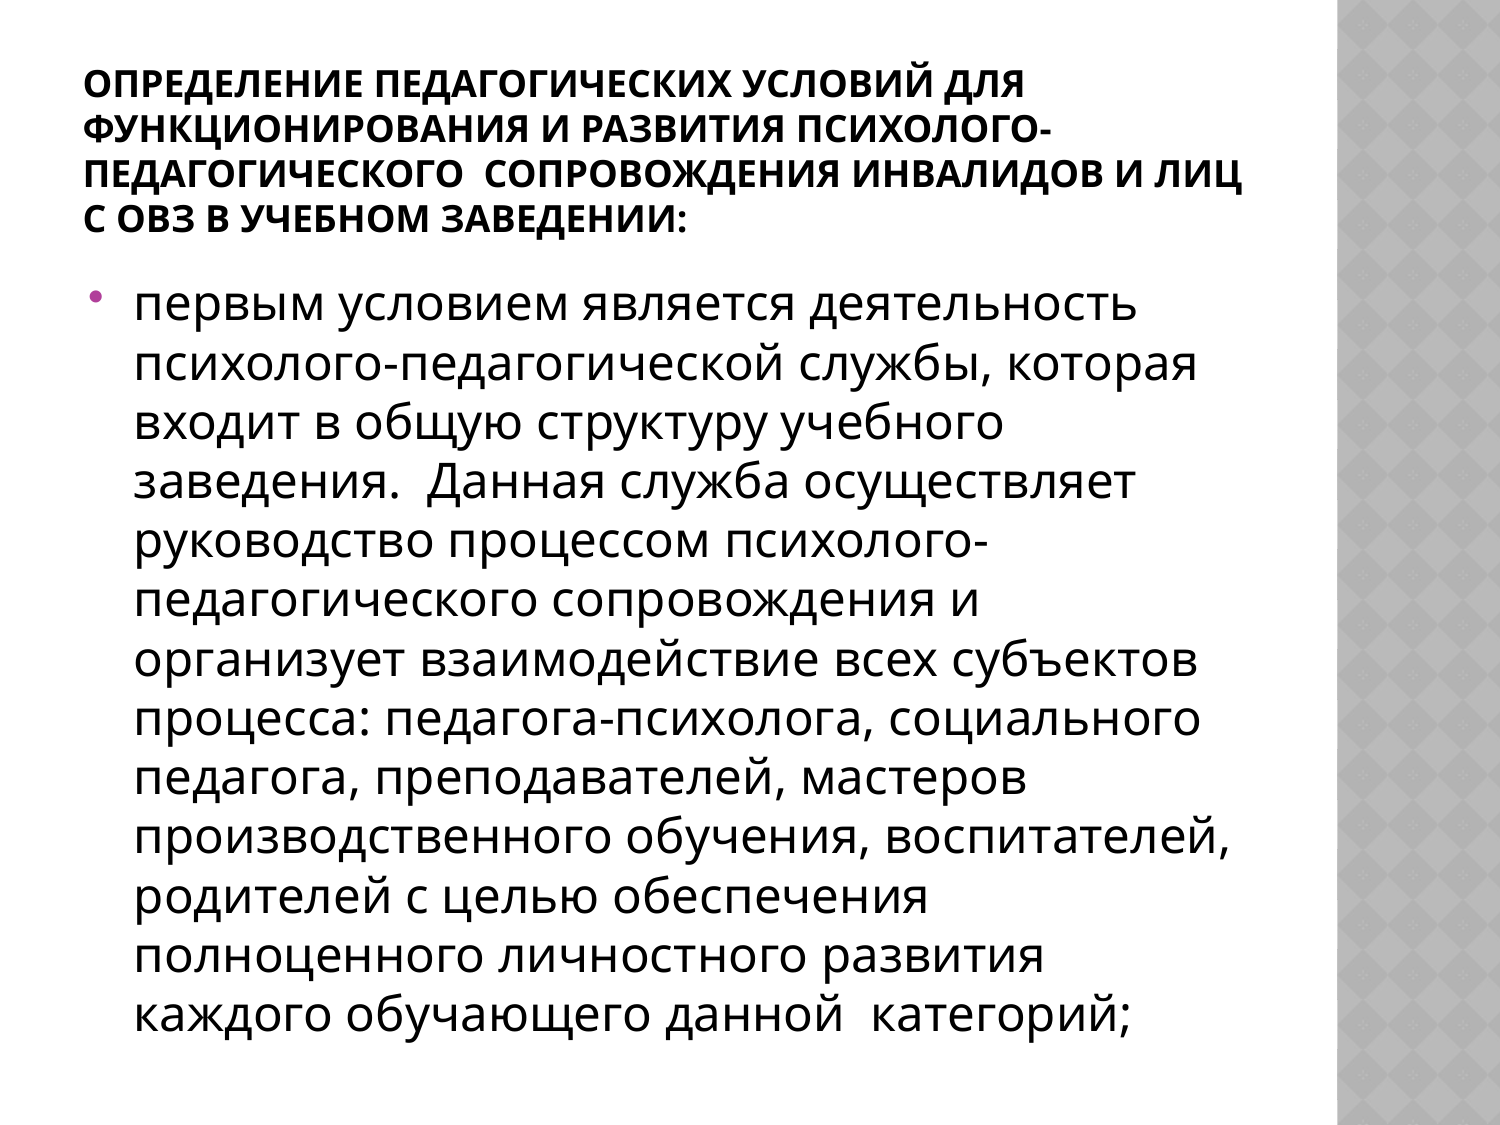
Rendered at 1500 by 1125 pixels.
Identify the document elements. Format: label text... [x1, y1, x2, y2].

list первым условием является деятельность психолого-педагогической службы, которая входит в общую структуру учебного заведения. Данная служба осуществляет руководство процессом психолого-педагогического сопровождения и организует взаимодействие всех субъектов процесса: педагога-психолога, социального педагога, преподавателей, мастеров производственного обучения, воспитателей, родителей с целью обеспечения полноценного личностного развития каждого обучающего данной категорий; [75, 264, 1263, 1059]
title Определение педагогических условий для функционирования и развития психолого-педагогического сопровождения инвалидов и лиц с ОВЗ в учебном заведении: [75, 52, 1263, 240]
